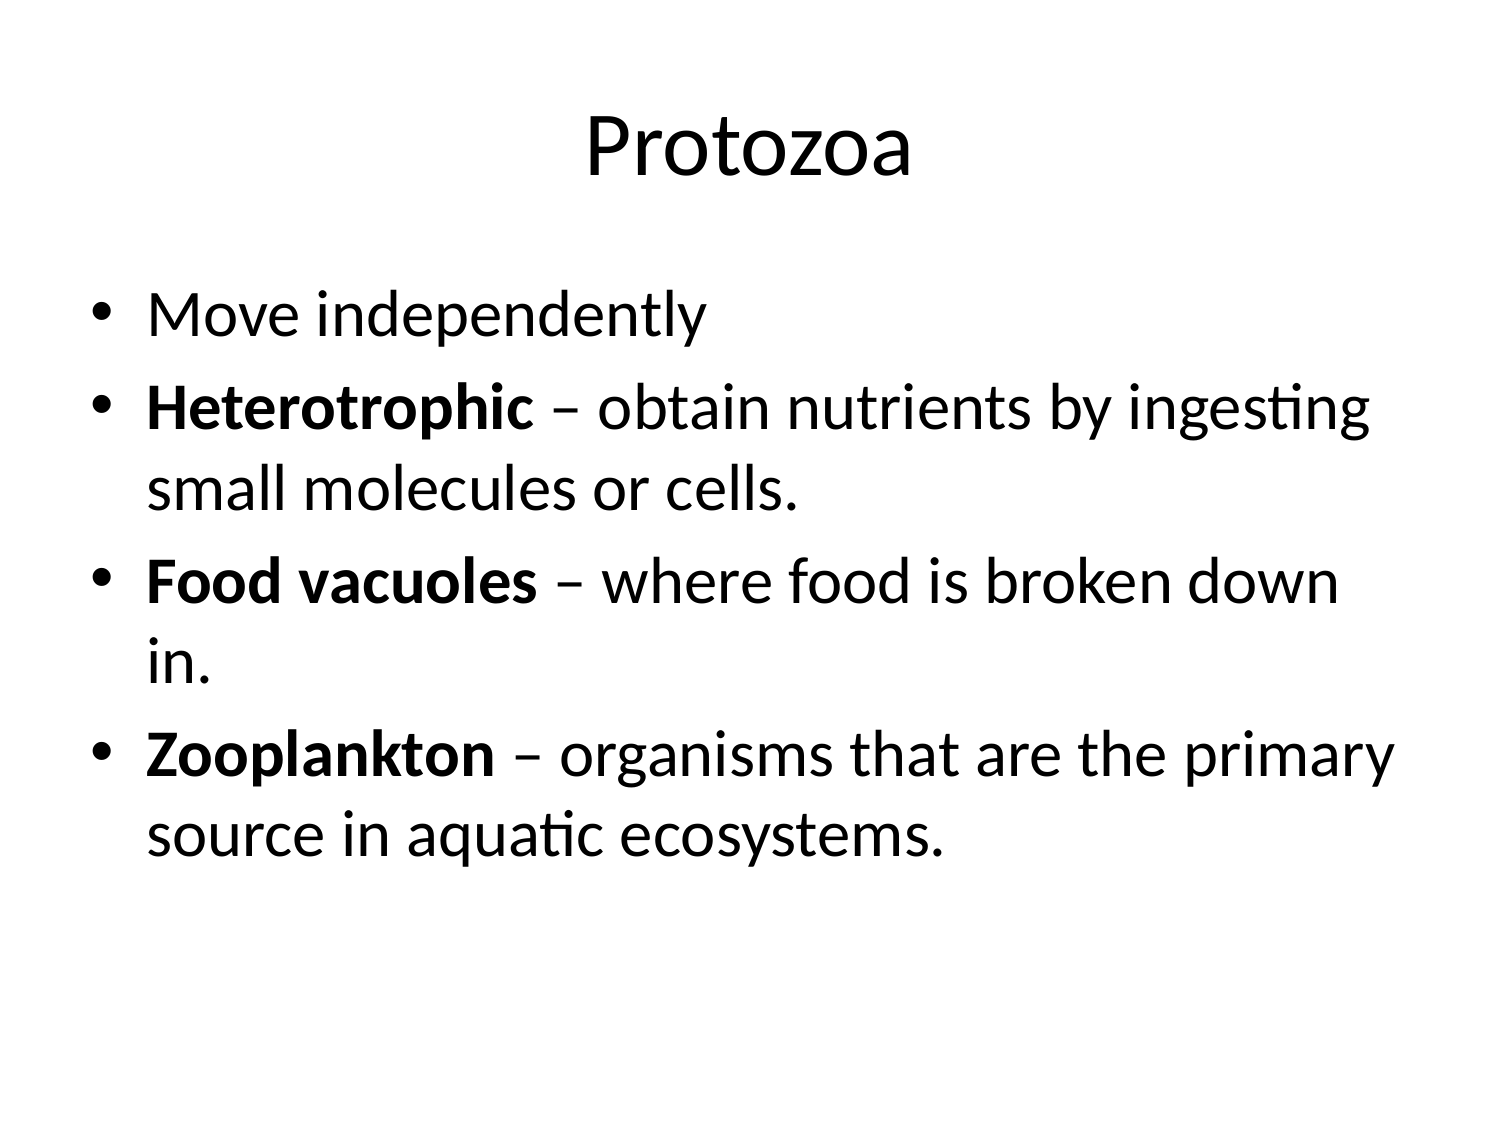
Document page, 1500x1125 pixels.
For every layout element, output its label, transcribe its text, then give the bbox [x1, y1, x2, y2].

list Move independently Heterotrophic – obtain nutrients by ingesting small molecules or cells. Food vacuoles – where food is broken down in. Zooplankton – organisms that are the primary source in aquatic ecosystems. [75, 262, 1425, 1005]
title Protozoa [75, 45, 1425, 233]
